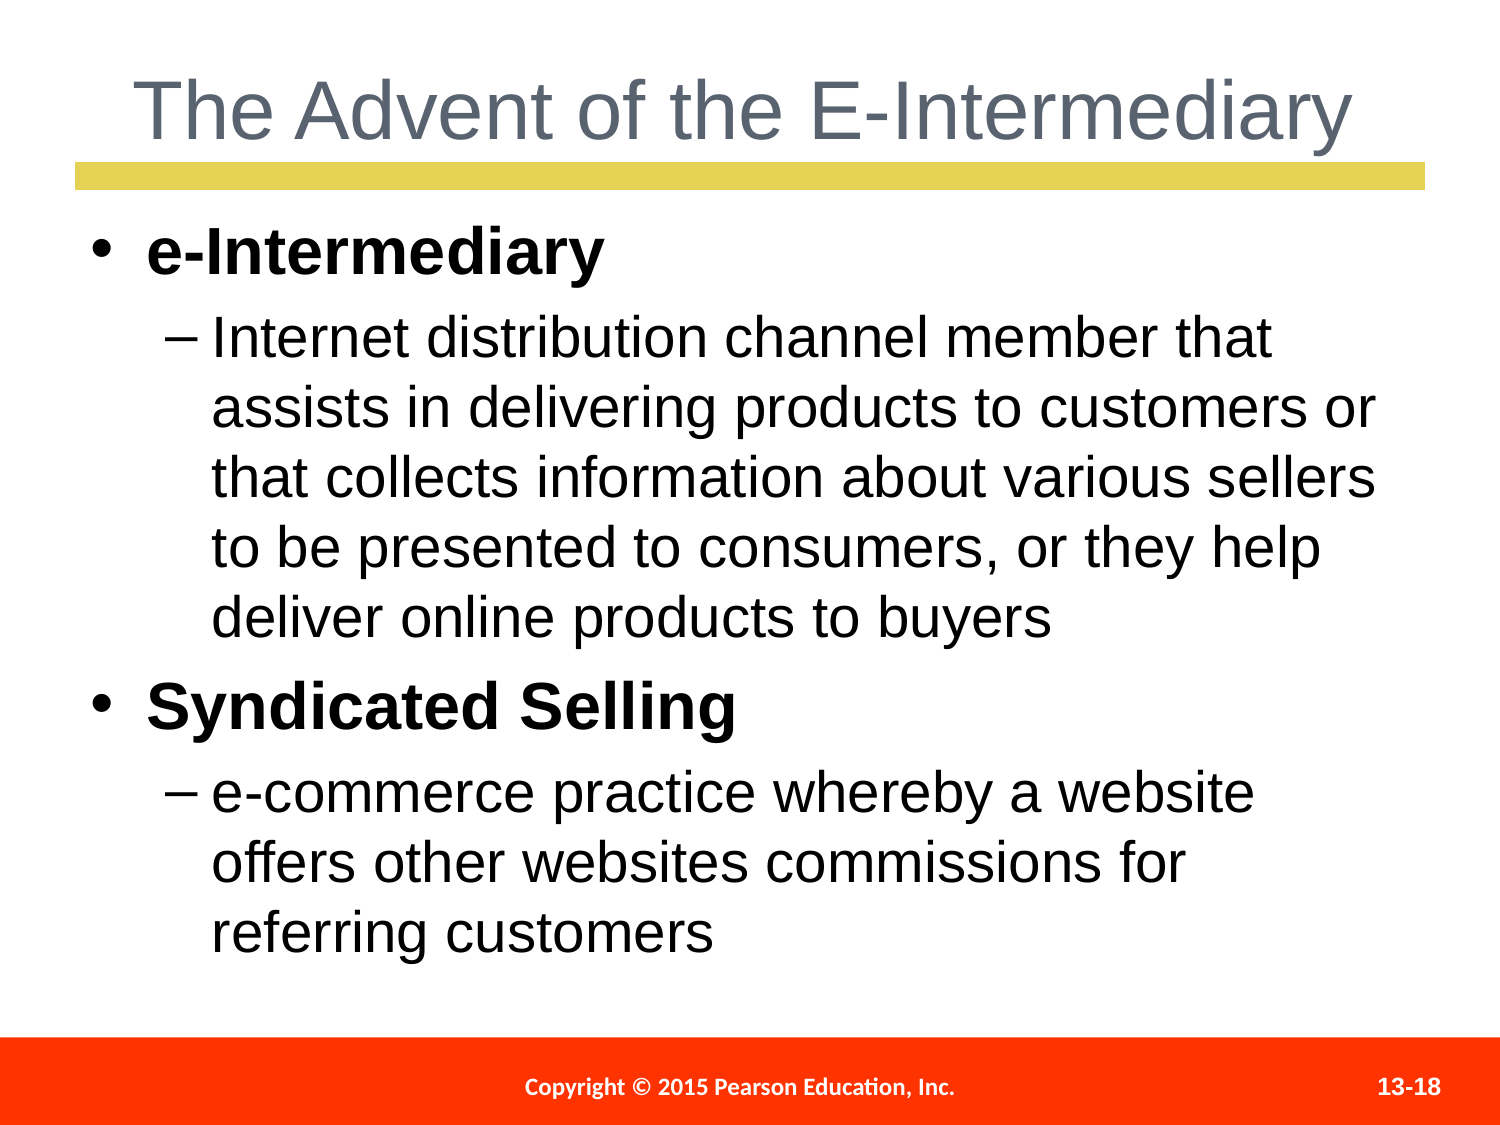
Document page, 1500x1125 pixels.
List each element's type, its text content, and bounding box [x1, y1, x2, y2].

list e-Intermediary Internet distribution channel member that assists in delivering products to customers or that collects information about various sellers to be presented to consumers, or they help deliver online products to buyers Syndicated Selling e-commerce practice whereby a website offers other websites commissions for referring customers [74, 199, 1426, 1006]
title The Advent of the E-Intermediary [49, 12, 1438, 201]
